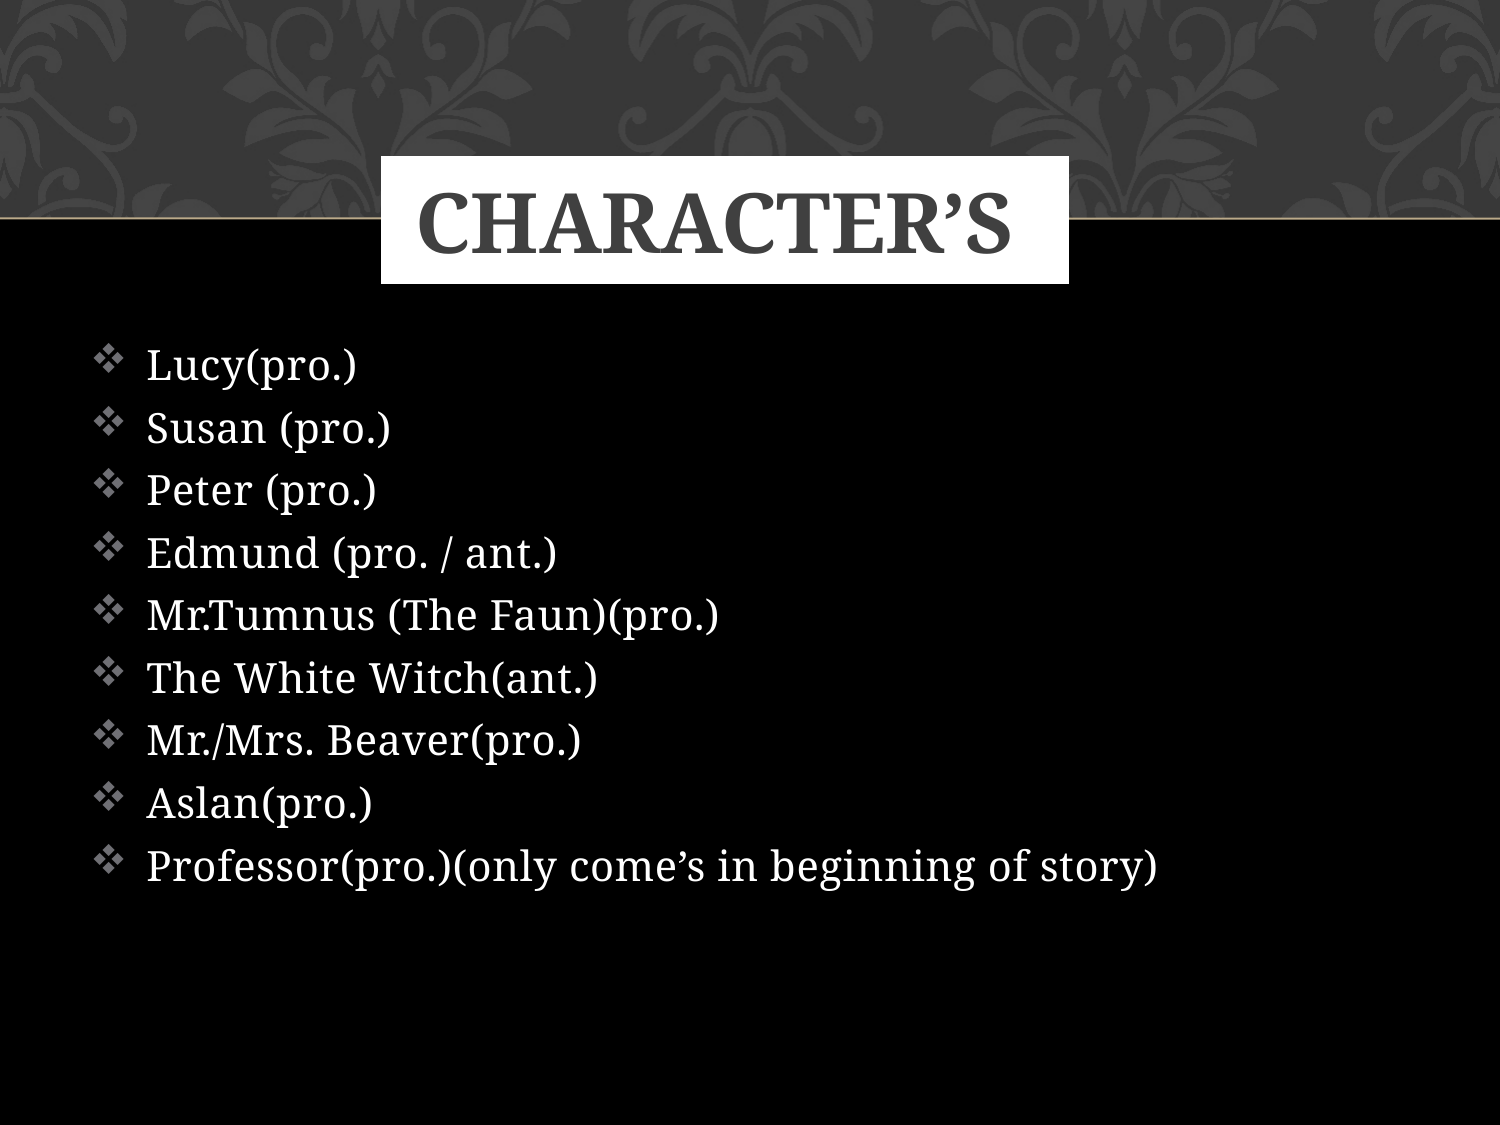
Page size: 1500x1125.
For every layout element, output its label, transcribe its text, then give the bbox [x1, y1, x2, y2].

title Character’s [381, 156, 1069, 284]
list Lucy(pro.) Susan (pro.) Peter (pro.) Edmund (pro. / ant.) Mr.Tumnus (The Faun)(pro.) The White Witch(ant.) Mr./Mrs. Beaver(pro.) Aslan(pro.) Professor(pro.)(only come’s in beginning of story) [75, 331, 1425, 1000]
